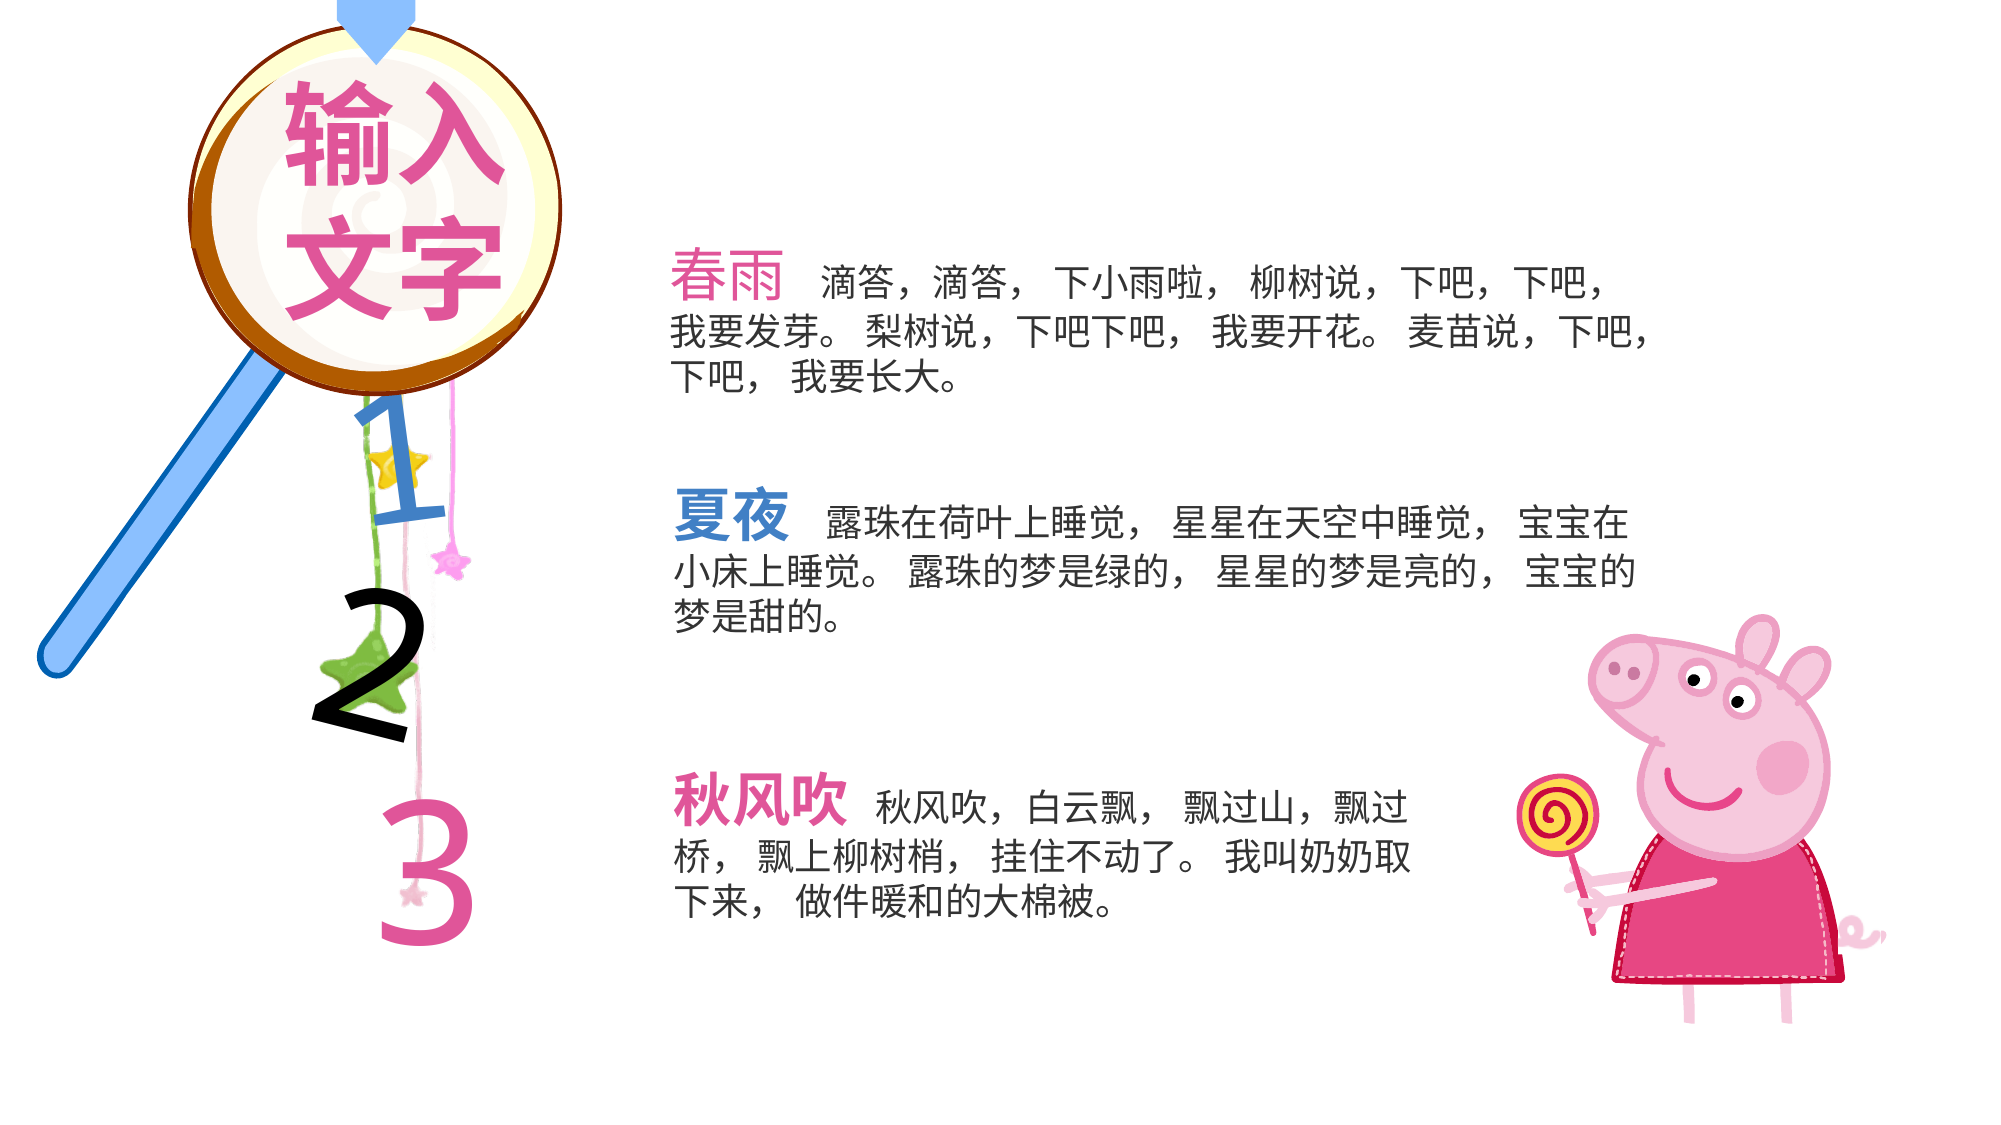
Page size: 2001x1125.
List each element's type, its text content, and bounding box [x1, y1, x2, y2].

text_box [280, 708, 478, 995]
text_box 夏夜 露珠在荷叶上睡觉， 星星在天空中睡觉， 宝宝在小床上睡觉。 露珠的梦是绿的， 星星的梦是亮的， 宝宝的梦是甜的。 [659, 470, 1683, 691]
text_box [50, 0, 588, 708]
text_box 春雨 滴答，滴答， 下小雨啦， 柳树说，下吧，下吧， 我要发芽。 梨树说，下吧下吧， 我要开花。 麦苗说，下吧，下吧， 我要长大。 [654, 230, 1655, 406]
picture [1516, 613, 1888, 1024]
text_box 秋风吹 秋风吹，白云飘， 飘过山，飘过桥， 飘上柳树梢， 挂住不动了。 我叫奶奶取下来， 做件暖和的大棉被。 [659, 755, 1459, 931]
